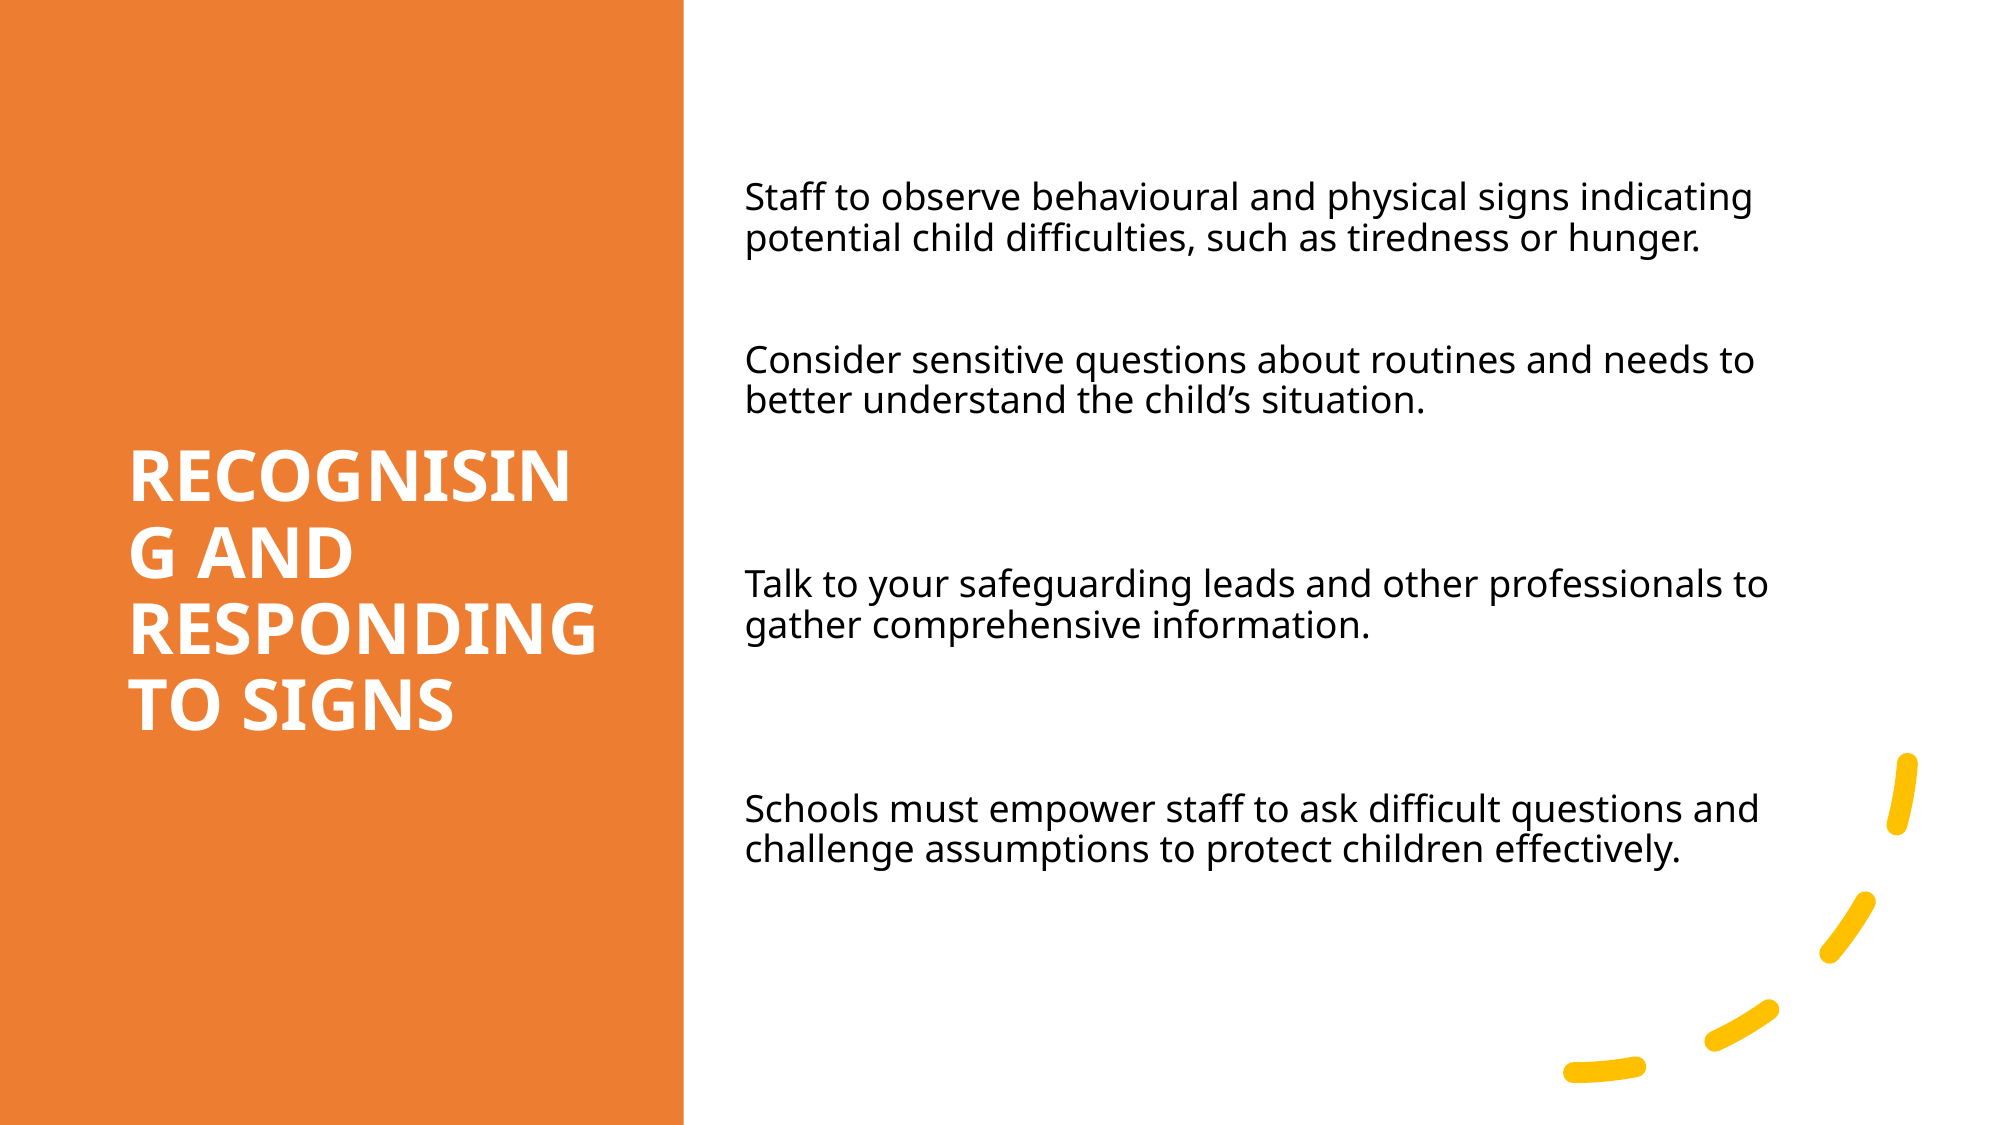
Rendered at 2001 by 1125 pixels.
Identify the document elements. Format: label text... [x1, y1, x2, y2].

text_box [1572, 1014, 1764, 1074]
text_box [685, 0, 2000, 1125]
text_box [0, 0, 685, 1125]
title ​Recognising and Responding to Signs​ [112, 97, 638, 1014]
text_box [1863, 737, 1909, 907]
text_box [500, 532, 1501, 592]
list Staff to observe behavioural and physical signs indicating potential child difficulties, such as tiredness or hunger.​ Consider sensitive questions about routines and needs to better understand the child’s situation.​ ​ Talk to your safeguarding leads and other professionals to gather comprehensive information.​ ​ Schools must empower staff to ask difficult questions and challenge assumptions to protect children effectively.​ [729, 97, 1863, 1014]
